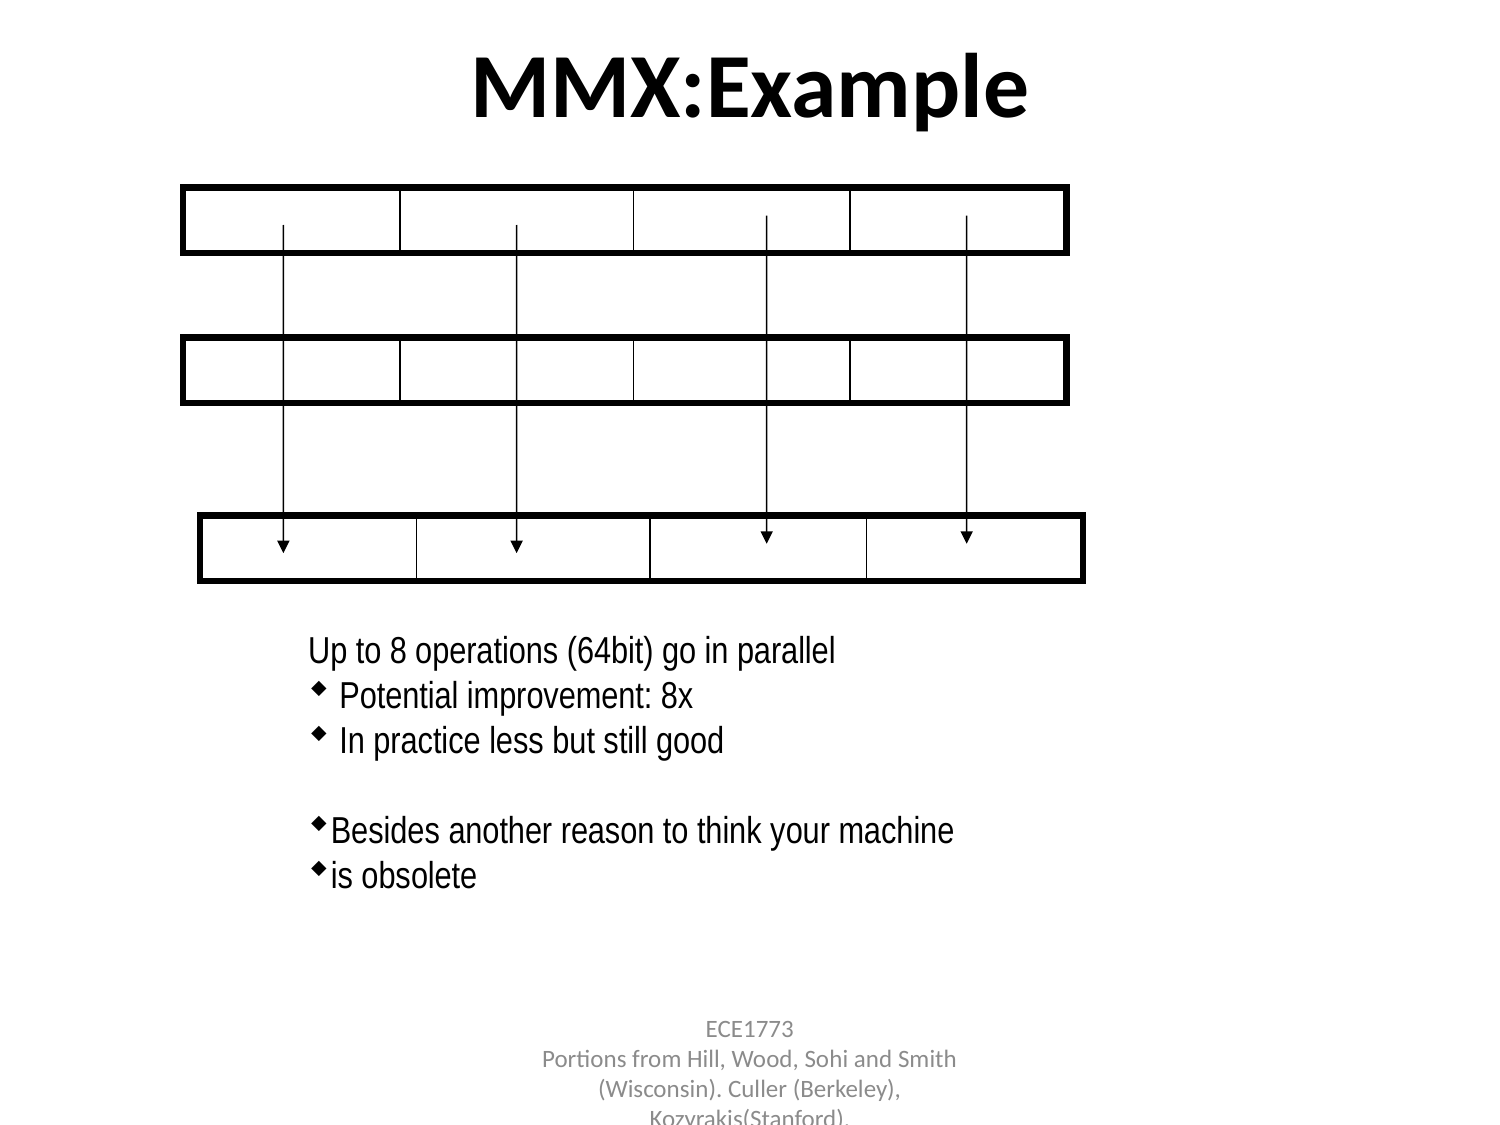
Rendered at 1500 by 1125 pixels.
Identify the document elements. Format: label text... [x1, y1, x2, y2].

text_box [199, 515, 1084, 582]
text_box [182, 337, 1067, 404]
text_box Up to 8 operations (64bit) go in parallel Potential improvement: 8x In practice less but still good Besides another reason to think your machine is obsolete [293, 618, 970, 949]
title MMX:Example [75, 0, 1425, 175]
footer ECE1773 Portions from Hill, Wood, Sohi and Smith (Wisconsin). Culler (Berkeley), Kozyrakis(Stanford). [512, 1042, 988, 1103]
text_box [182, 187, 1067, 254]
